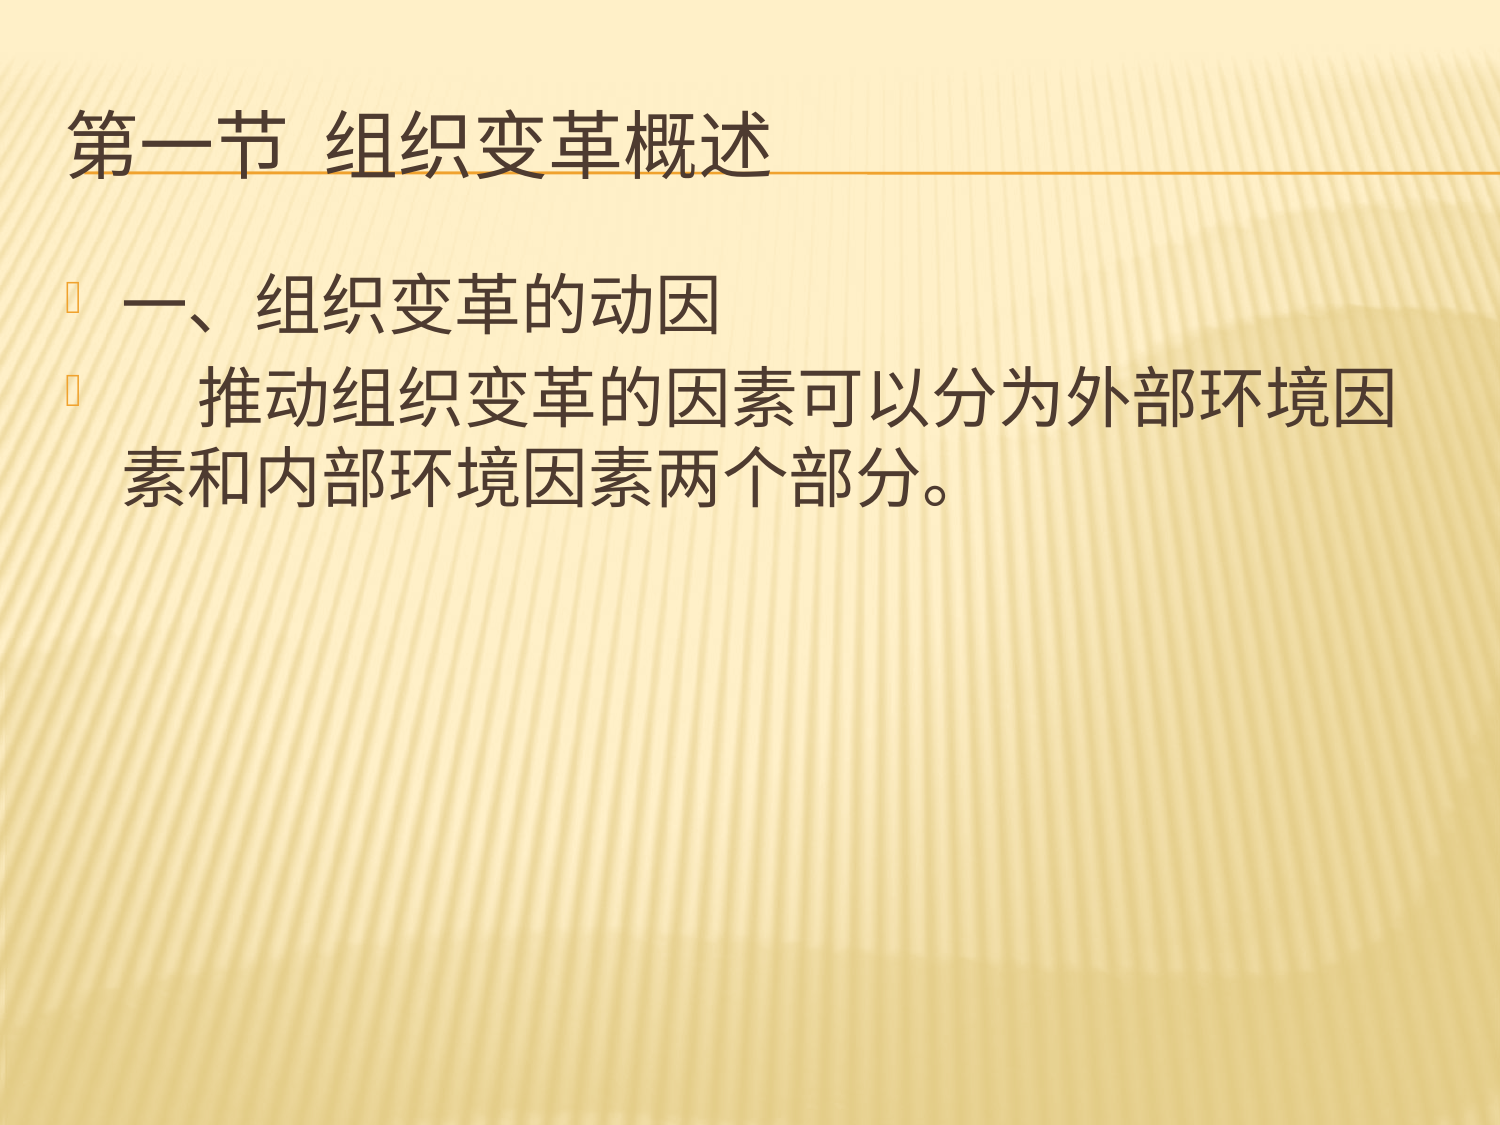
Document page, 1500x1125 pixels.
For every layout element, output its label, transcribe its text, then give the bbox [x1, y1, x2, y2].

title 第一节 组织变革概述 [50, 75, 1475, 213]
list 一、组织变革的动因 推动组织变革的因素可以分为外部环境因素和内部环境因素两个部分。 [49, 254, 1476, 998]
